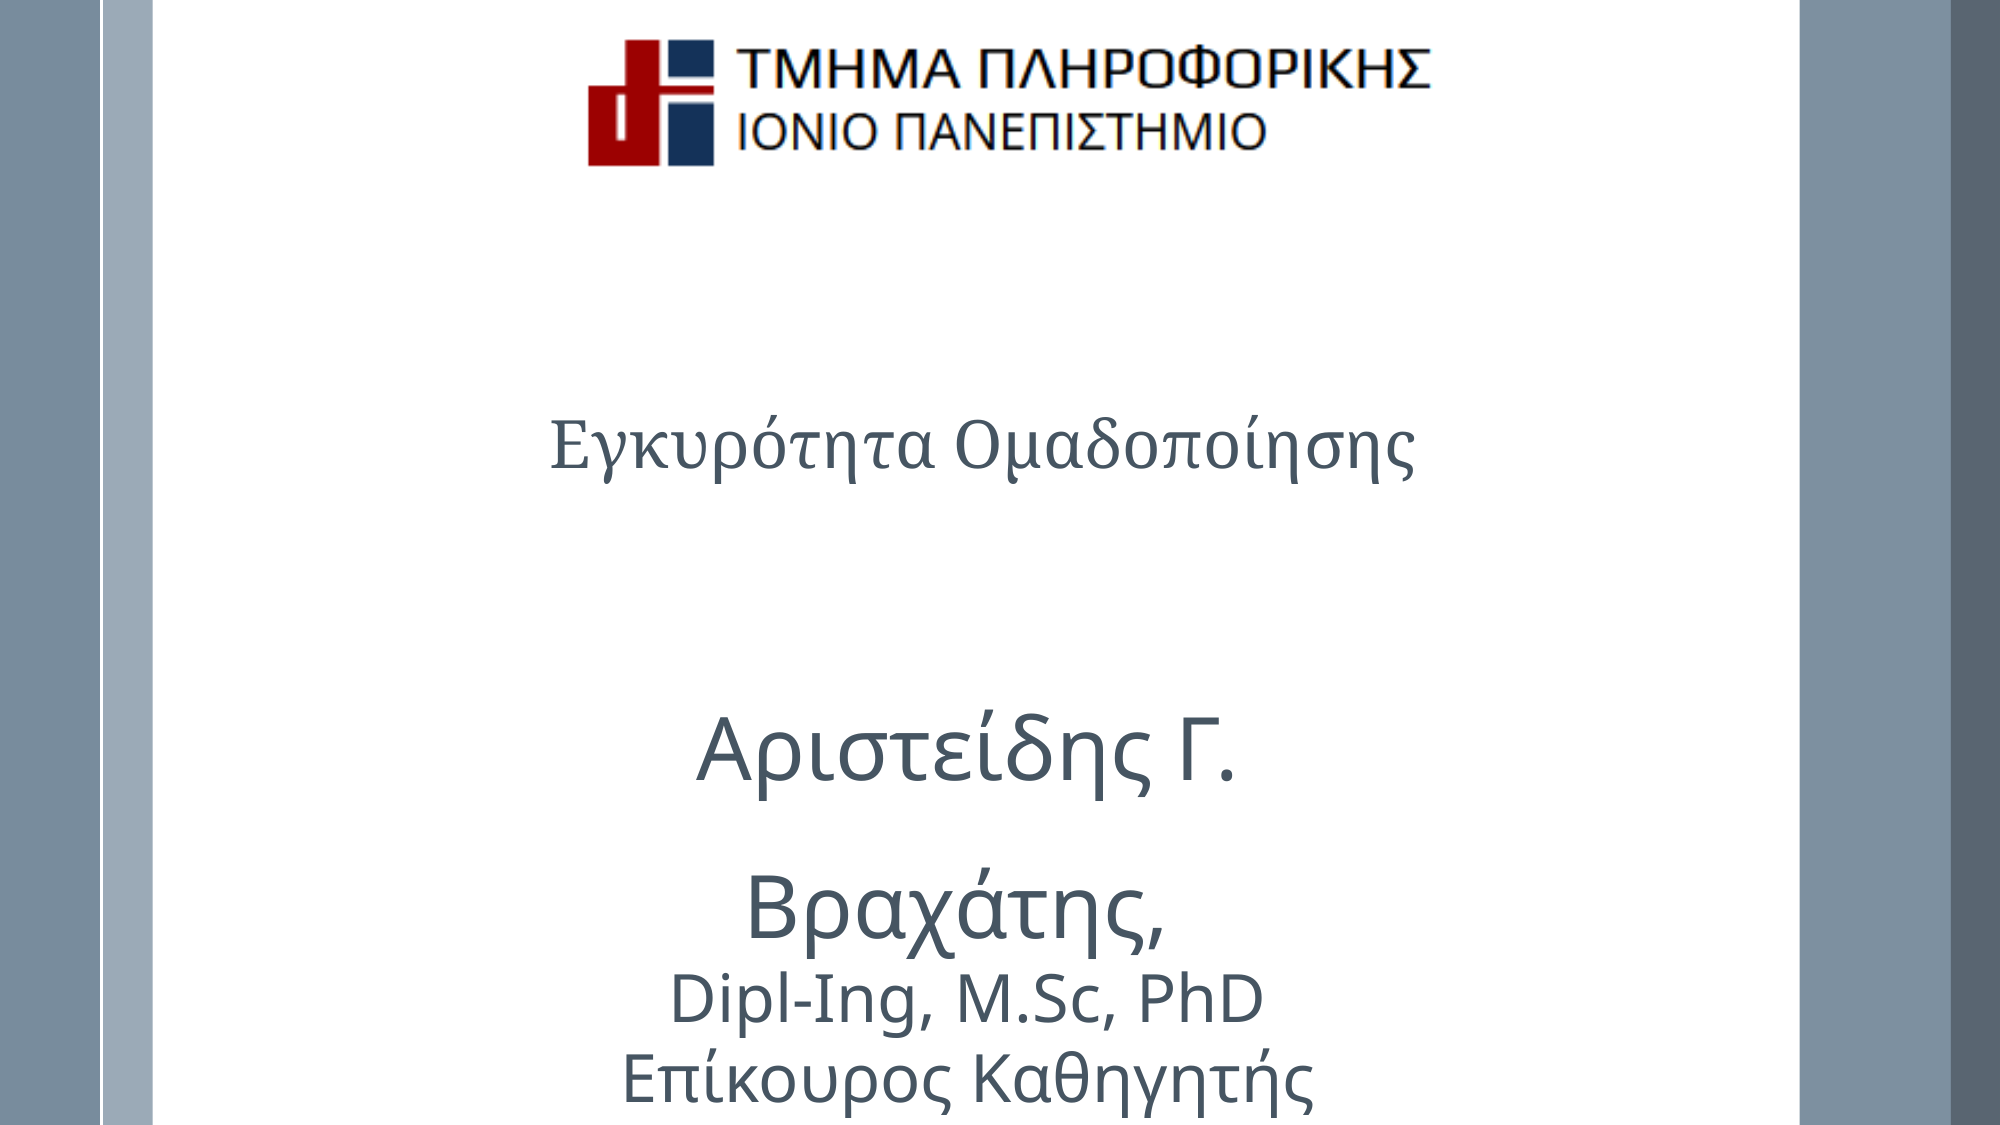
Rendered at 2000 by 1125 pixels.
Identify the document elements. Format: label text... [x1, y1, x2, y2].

text_box Αριστείδης Γ. Βραχάτης, Dipl-Ing, M.Sc, PhD Επίκουρος Καθηγητής [468, 633, 1468, 1123]
picture [548, 4, 1451, 194]
text_box Εγκυρότητα Ομαδοποίησης [503, 314, 1464, 490]
